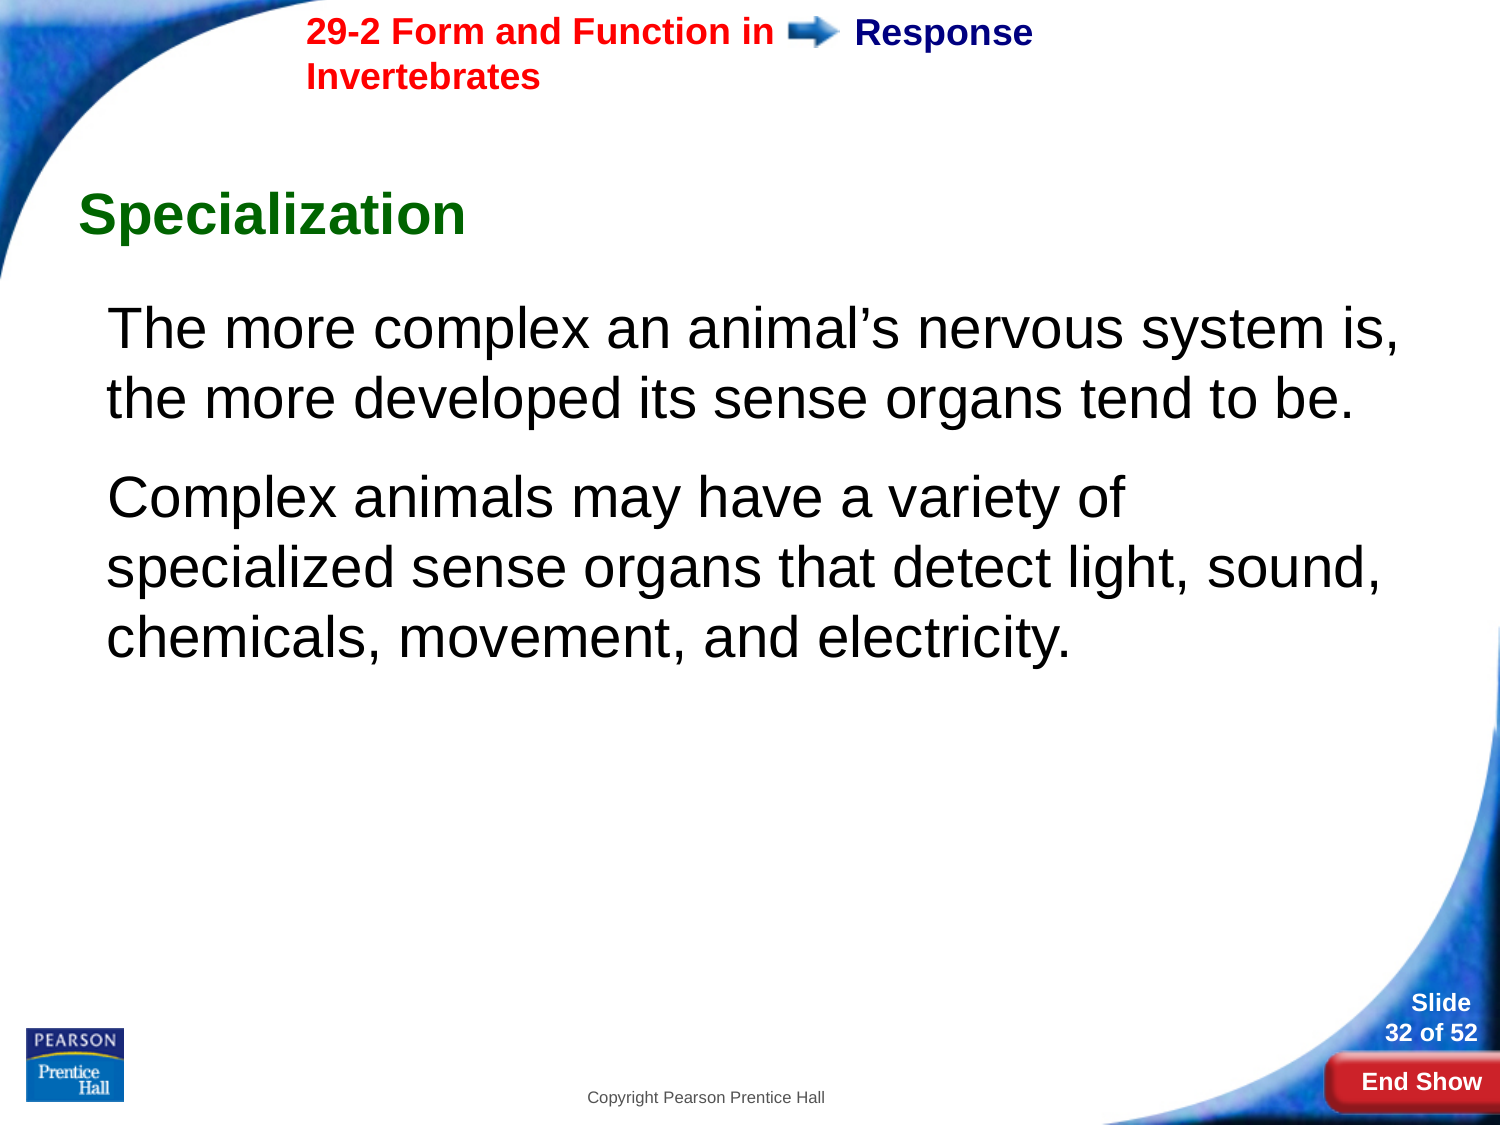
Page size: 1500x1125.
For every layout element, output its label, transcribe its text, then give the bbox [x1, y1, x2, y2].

footer Copyright Pearson Prentice Hall [468, 1078, 945, 1105]
list Specialization The more complex an animal’s nervous system is, the more developed its sense organs tend to be. Complex animals may have a variety of specialized sense organs that detect light, sound, chemicals, movement, and electricity. [44, 179, 1448, 976]
picture [0, 0, 1500, 1125]
title Response [839, 0, 1500, 76]
